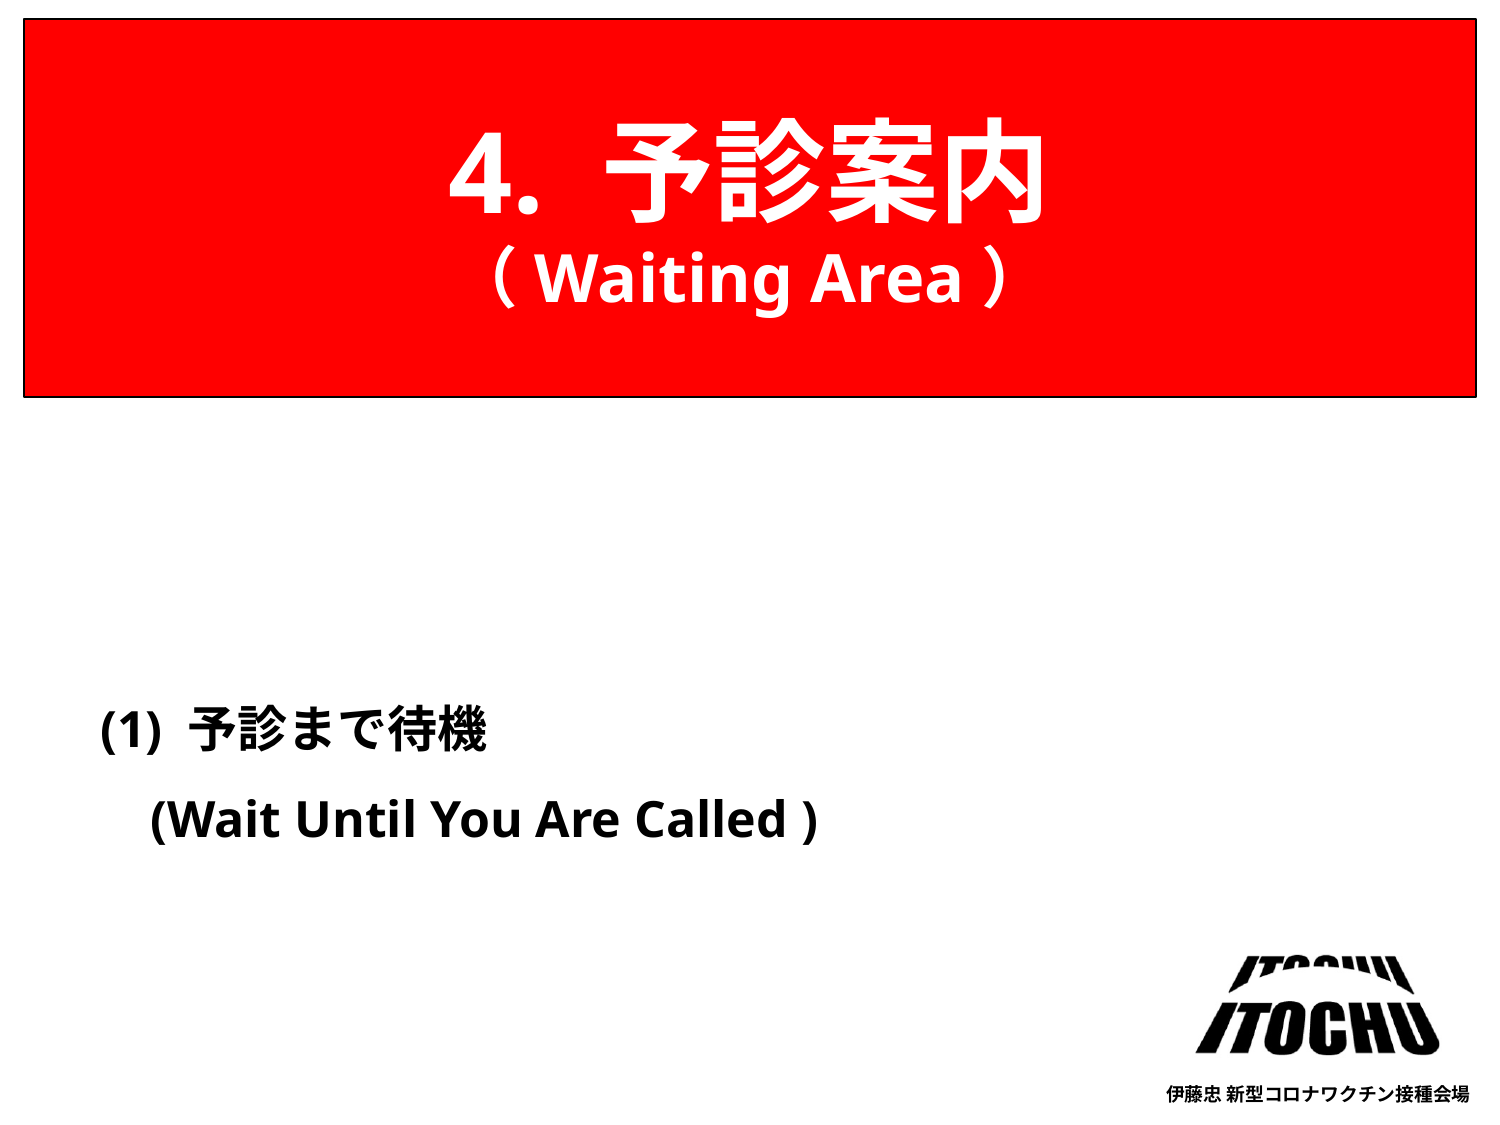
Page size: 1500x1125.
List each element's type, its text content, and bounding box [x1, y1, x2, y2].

text_box (1) 予診まで待機 (Wait Until You Are Called ) [21, 419, 1479, 1096]
text_box 伊藤忠 新型コロナワクチン接種会場 [1145, 1072, 1491, 1116]
text_box 4. 予診案内 （Waiting Area） [21, 17, 1479, 399]
picture [1186, 940, 1450, 1068]
